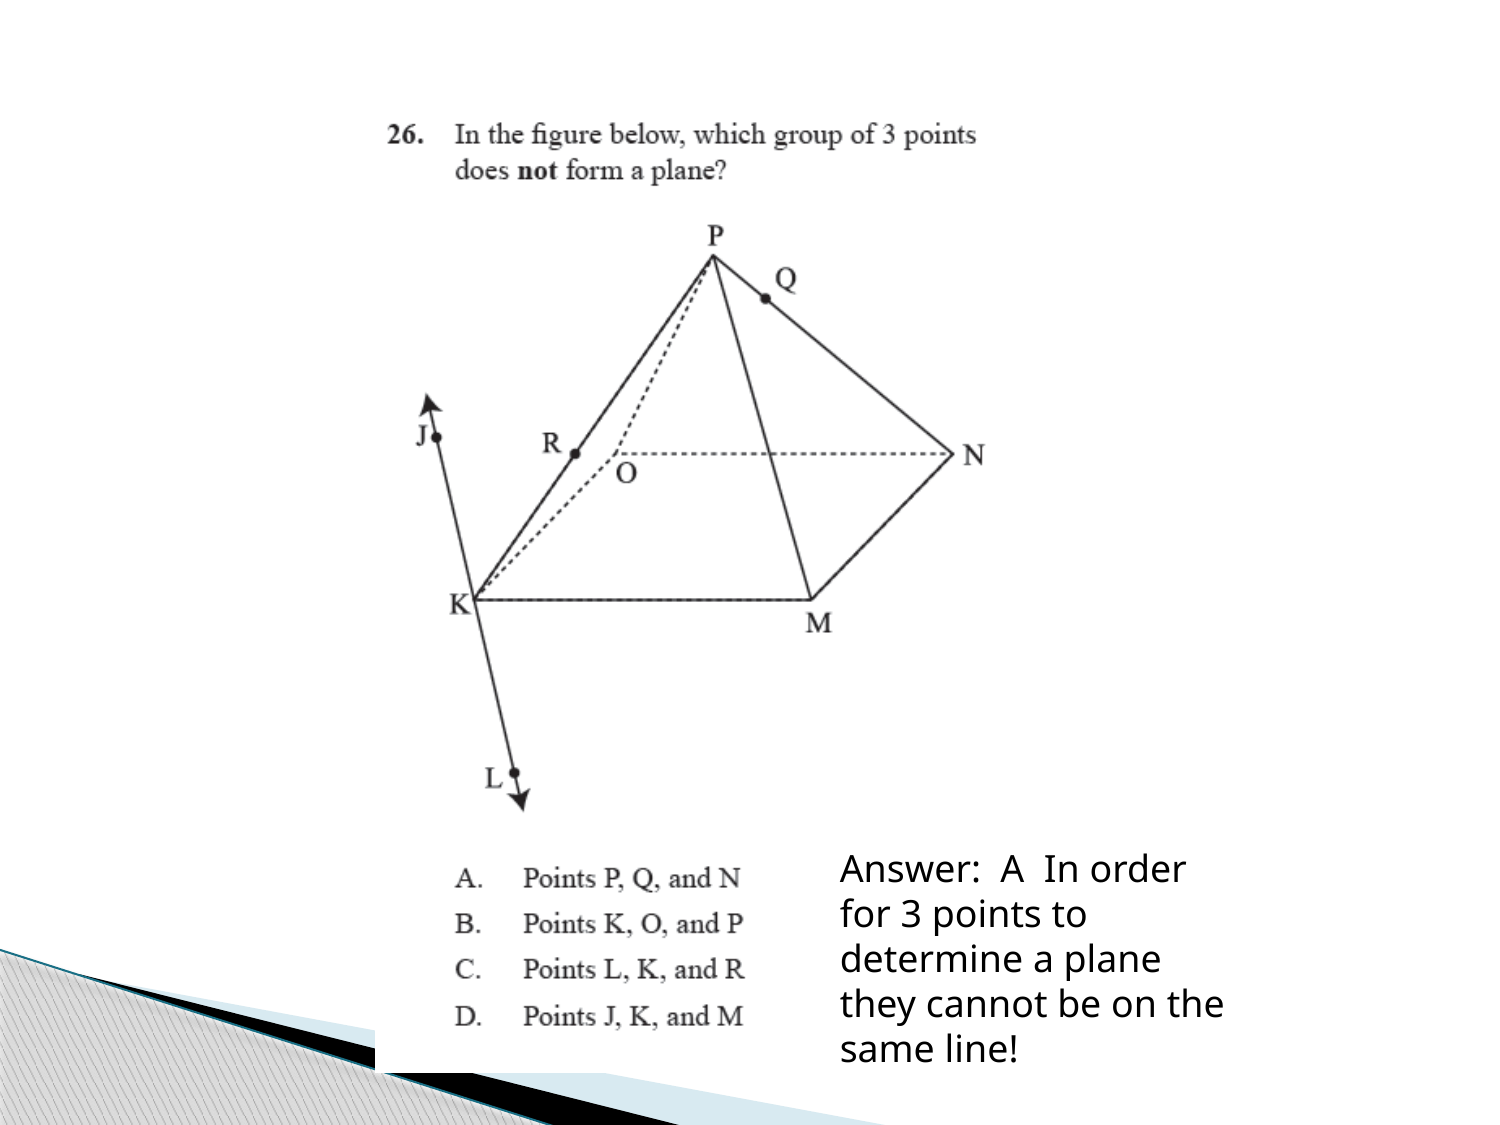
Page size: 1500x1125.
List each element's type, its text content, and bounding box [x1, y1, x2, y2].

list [374, 87, 1057, 1074]
text_box Answer: A In order for 3 points to determine a plane they cannot be on the same line! [1062, 837, 1250, 1078]
